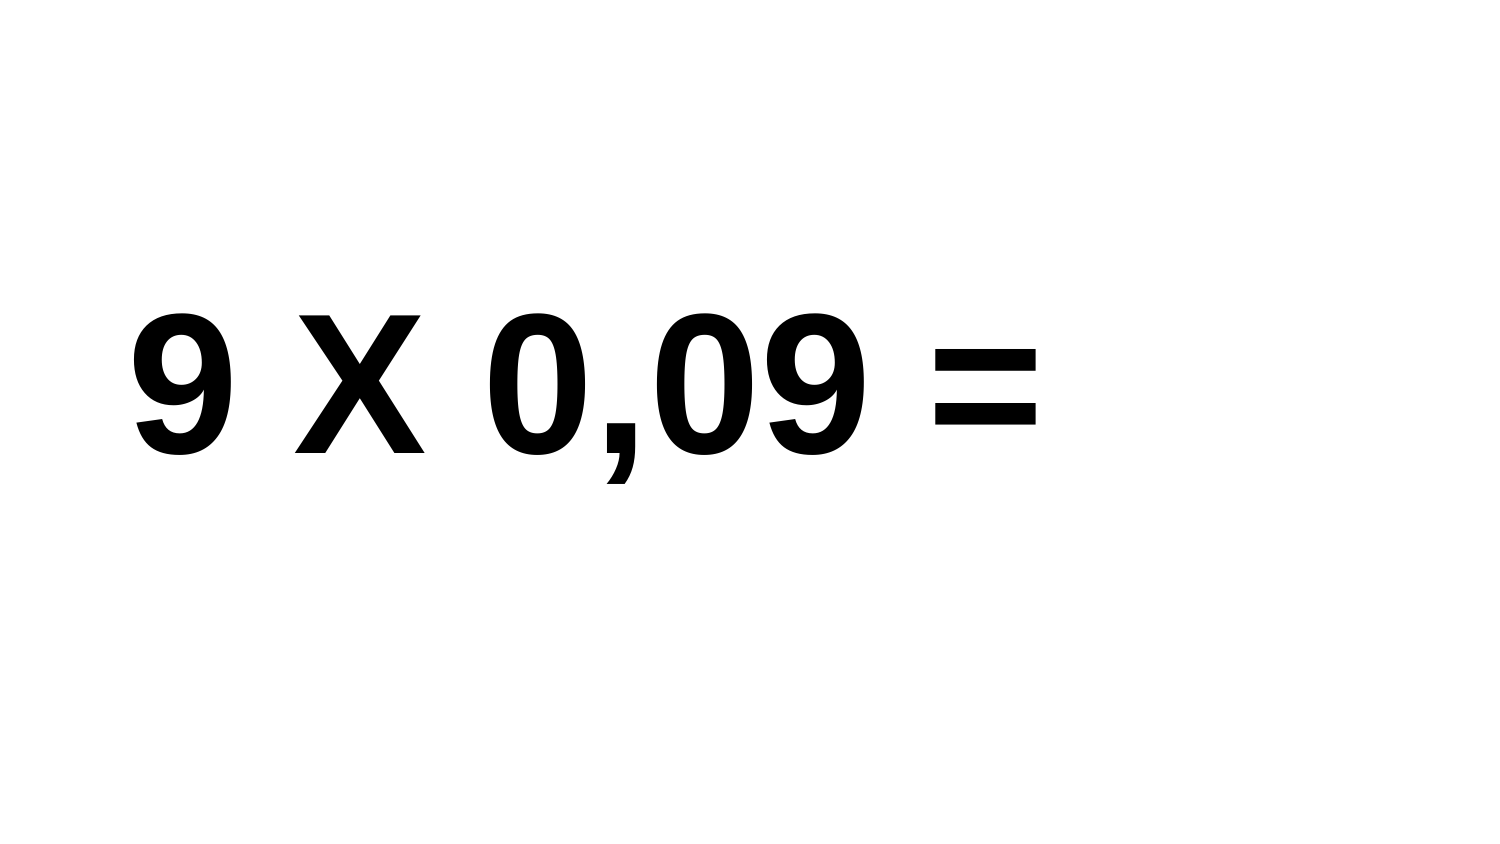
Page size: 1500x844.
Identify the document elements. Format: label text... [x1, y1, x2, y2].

text_box 9 X 0,09 = [112, 318, 1388, 509]
